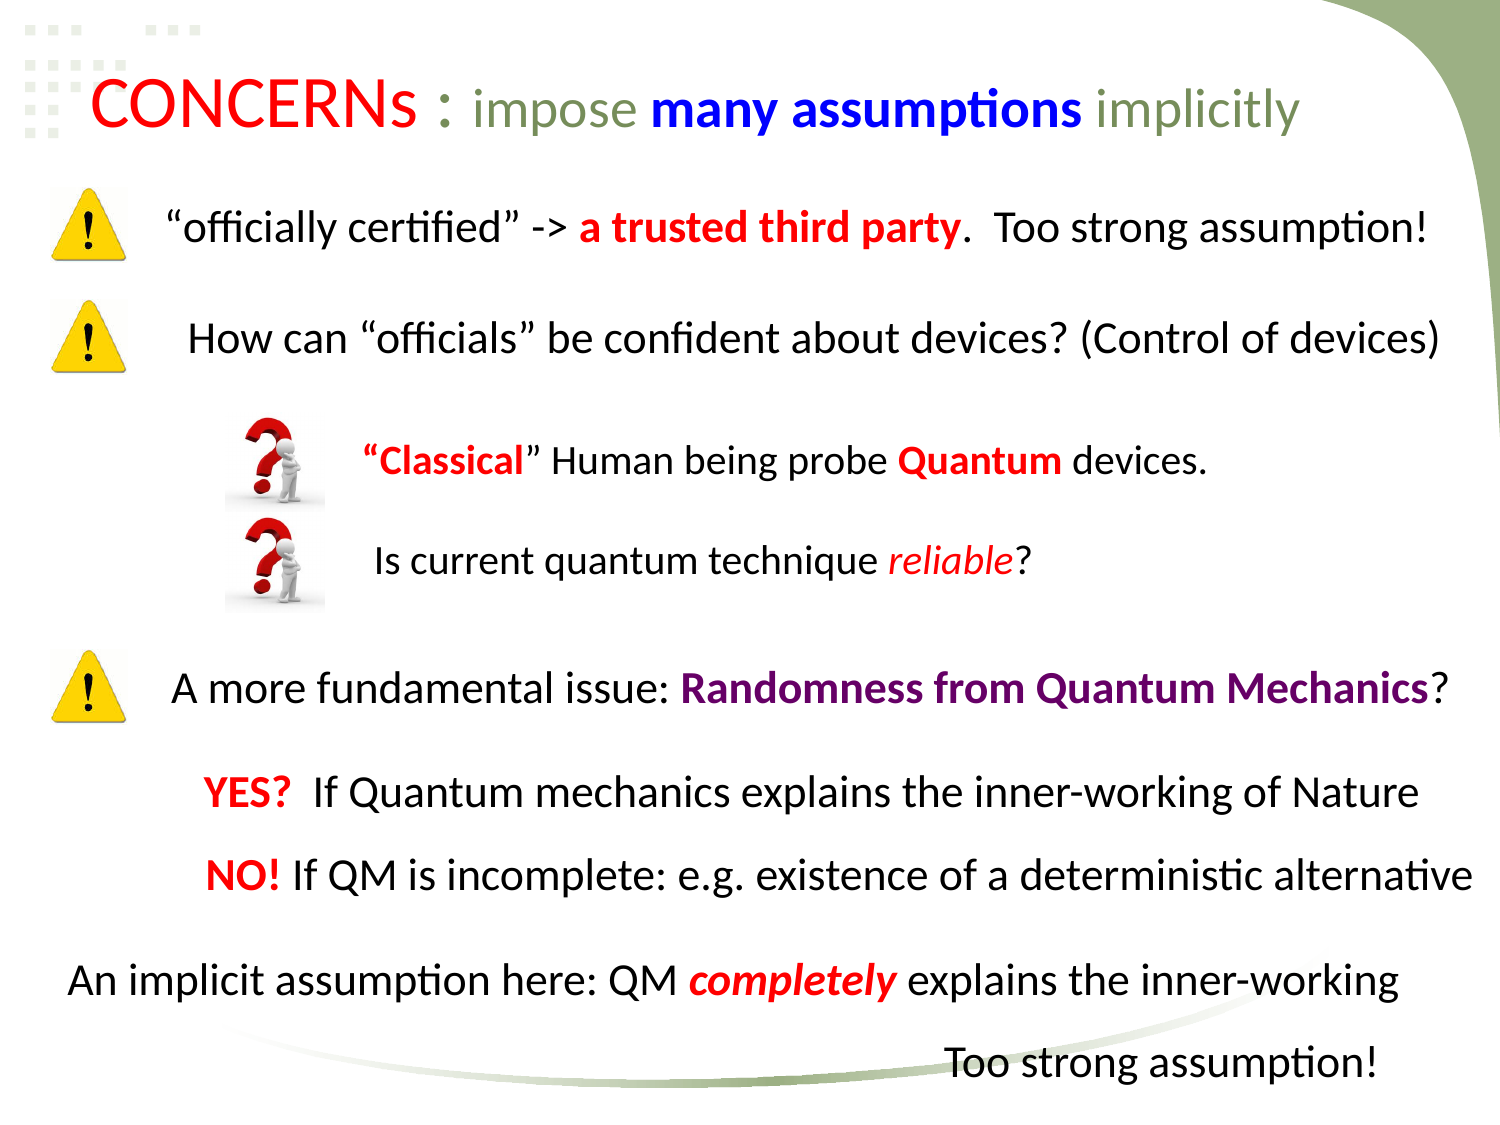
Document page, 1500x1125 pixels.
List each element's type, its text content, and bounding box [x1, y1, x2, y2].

text_box “officially certified” -> a trusted third party. Too strong assumption! [148, 189, 1445, 260]
text_box Too strong assumption! [928, 1024, 1395, 1094]
text_box Is current quantum technique reliable? [359, 525, 1049, 590]
picture [49, 187, 128, 263]
text_box “Classical” Human being probe Quantum devices. [346, 425, 1224, 490]
picture [49, 299, 128, 376]
text_box YES? If Quantum mechanics explains the inner-working of Nature [189, 754, 1436, 824]
picture [224, 412, 326, 613]
text_box A more fundamental issue: Randomness from Quantum Mechanics? [156, 650, 1466, 720]
text_box How can “officials” be confident about devices? (Control of devices) [172, 299, 1457, 370]
picture [49, 649, 128, 726]
text_box An implicit assumption here: QM completely explains the inner-working [52, 941, 1425, 1012]
text_box NO! If QM is incomplete: e.g. existence of a deterministic alternative [190, 837, 1500, 908]
title CONCERNs : impose many assumptions implicitly [75, 45, 1425, 150]
